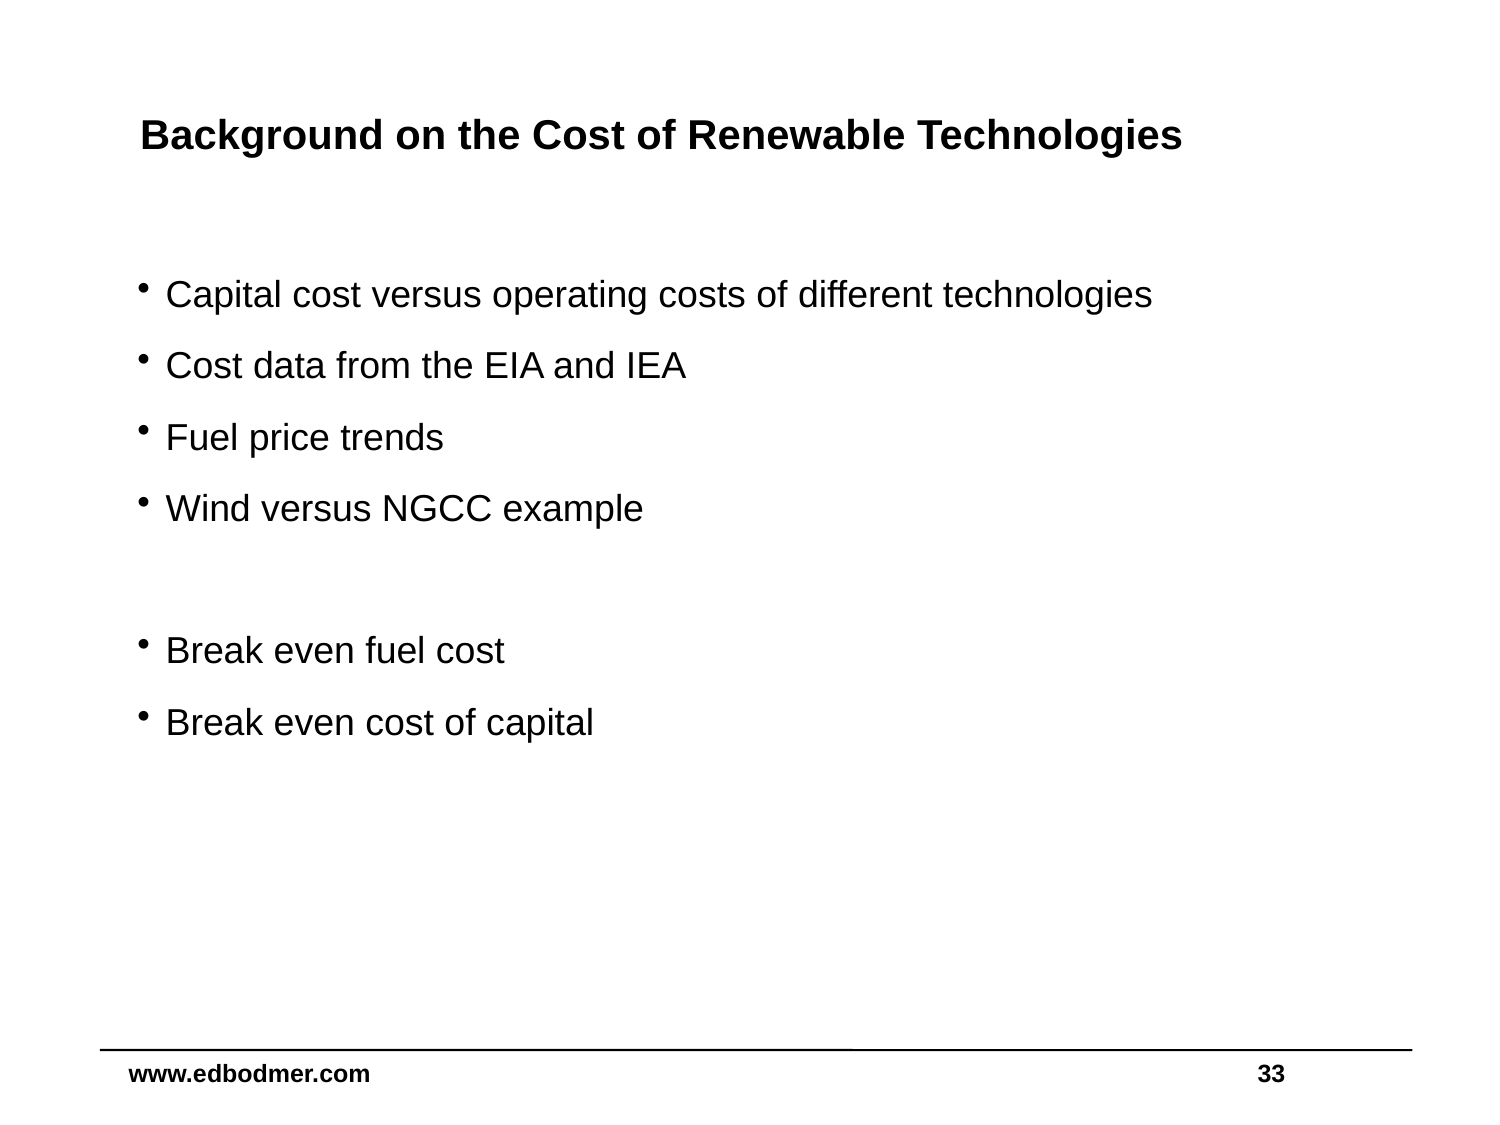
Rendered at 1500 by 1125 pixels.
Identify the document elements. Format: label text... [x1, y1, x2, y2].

list Capital cost versus operating costs of different technologies Cost data from the EIA and IEA Fuel price trends Wind versus NGCC example Break even fuel cost Break even cost of capital [112, 262, 1401, 1026]
title Background on the Cost of Renewable Technologies [124, 99, 1288, 226]
